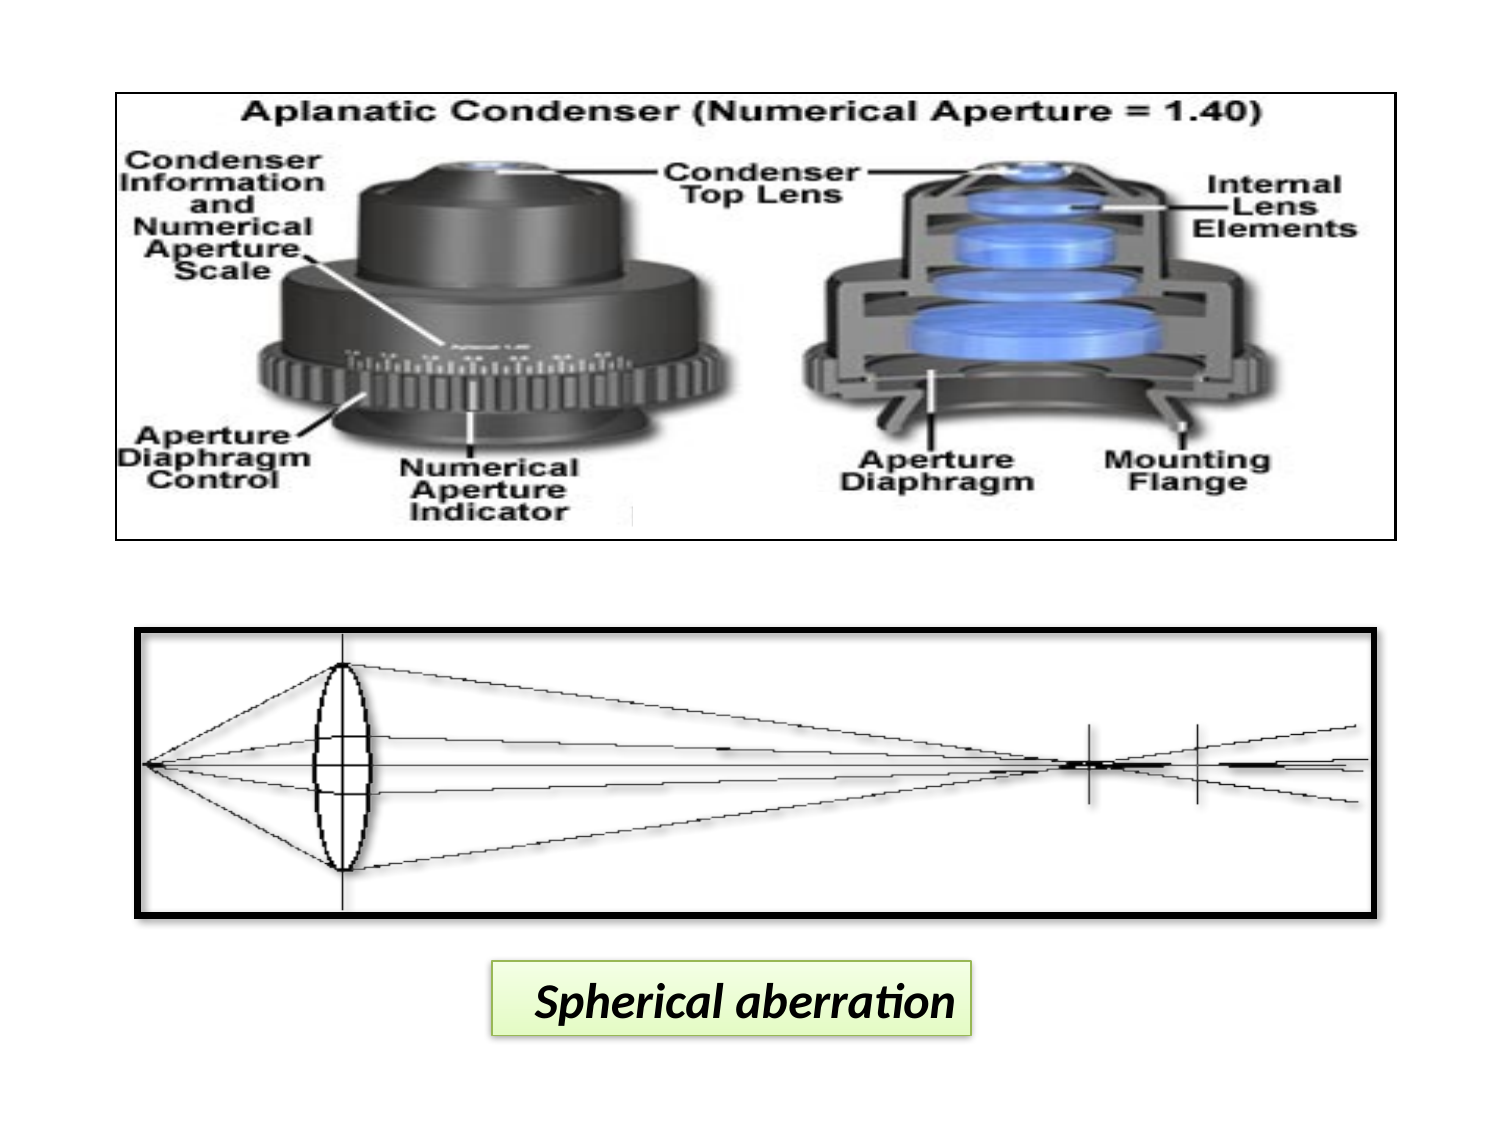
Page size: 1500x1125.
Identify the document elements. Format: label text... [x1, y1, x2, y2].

picture [140, 632, 1372, 913]
text_box Spherical aberration [491, 960, 972, 1036]
picture [116, 93, 1395, 540]
